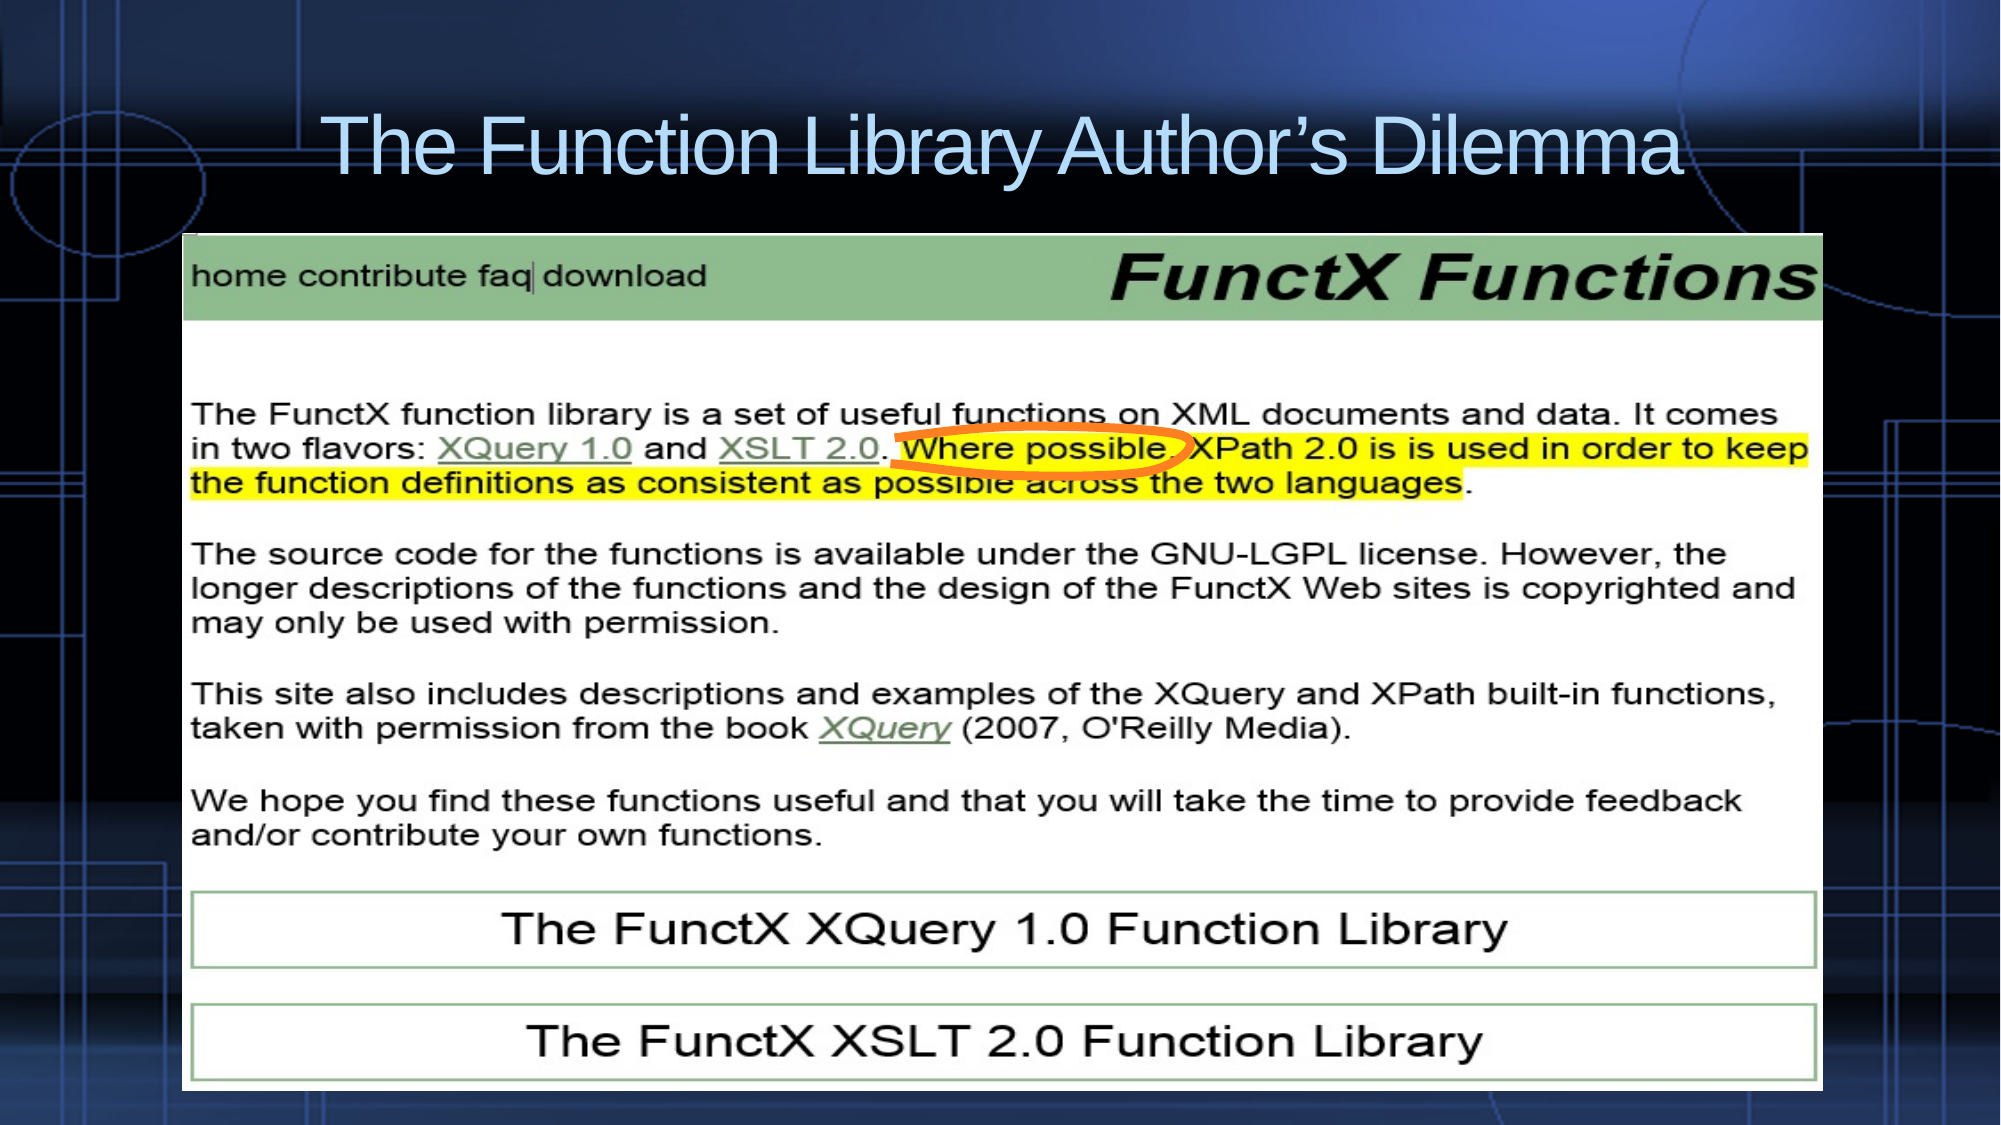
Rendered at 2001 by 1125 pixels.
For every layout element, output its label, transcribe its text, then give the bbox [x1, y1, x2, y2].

picture [0, 0, 2001, 1125]
title The Function Library Author’s Dilemma [182, 83, 1823, 233]
